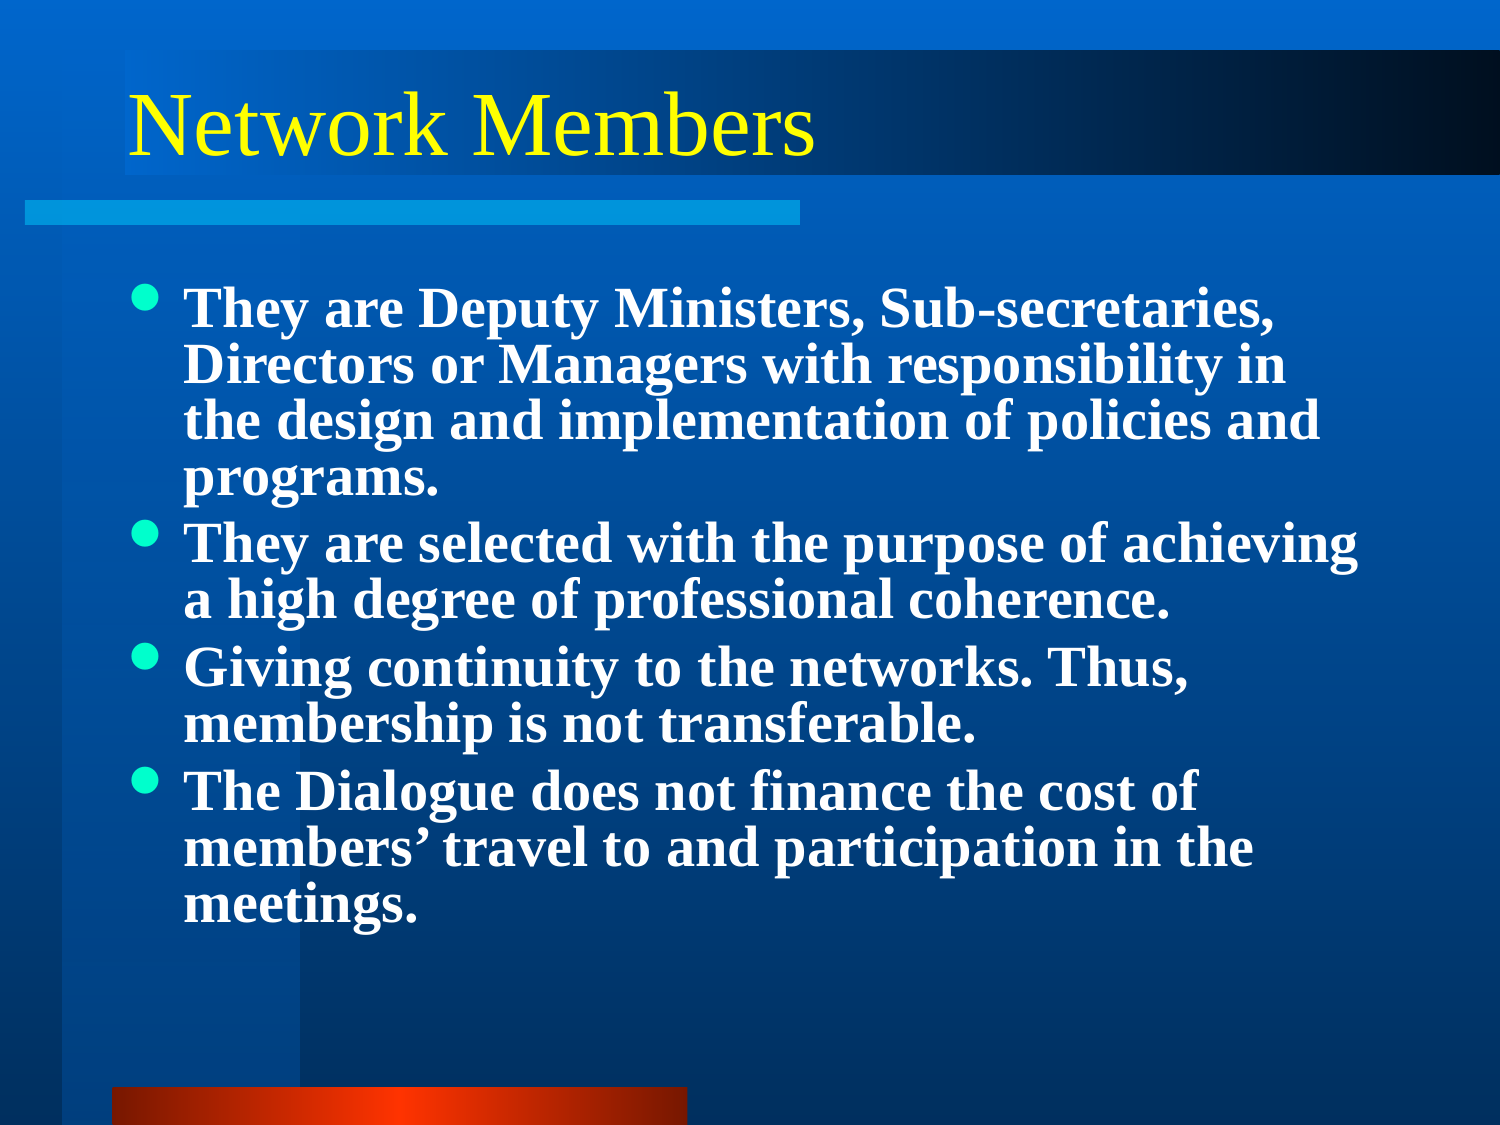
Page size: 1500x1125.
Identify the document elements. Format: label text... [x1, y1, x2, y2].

list They are Deputy Ministers, Sub-secretaries, Directors or Managers with responsibility in the design and implementation of policies and programs. They are selected with the purpose of achieving a high degree of professional coherence. Giving continuity to the networks. Thus, membership is not transferable. The Dialogue does not finance the cost of members’ travel to and participation in the meetings. [112, 274, 1388, 1001]
title Network Members [112, 24, 1388, 213]
